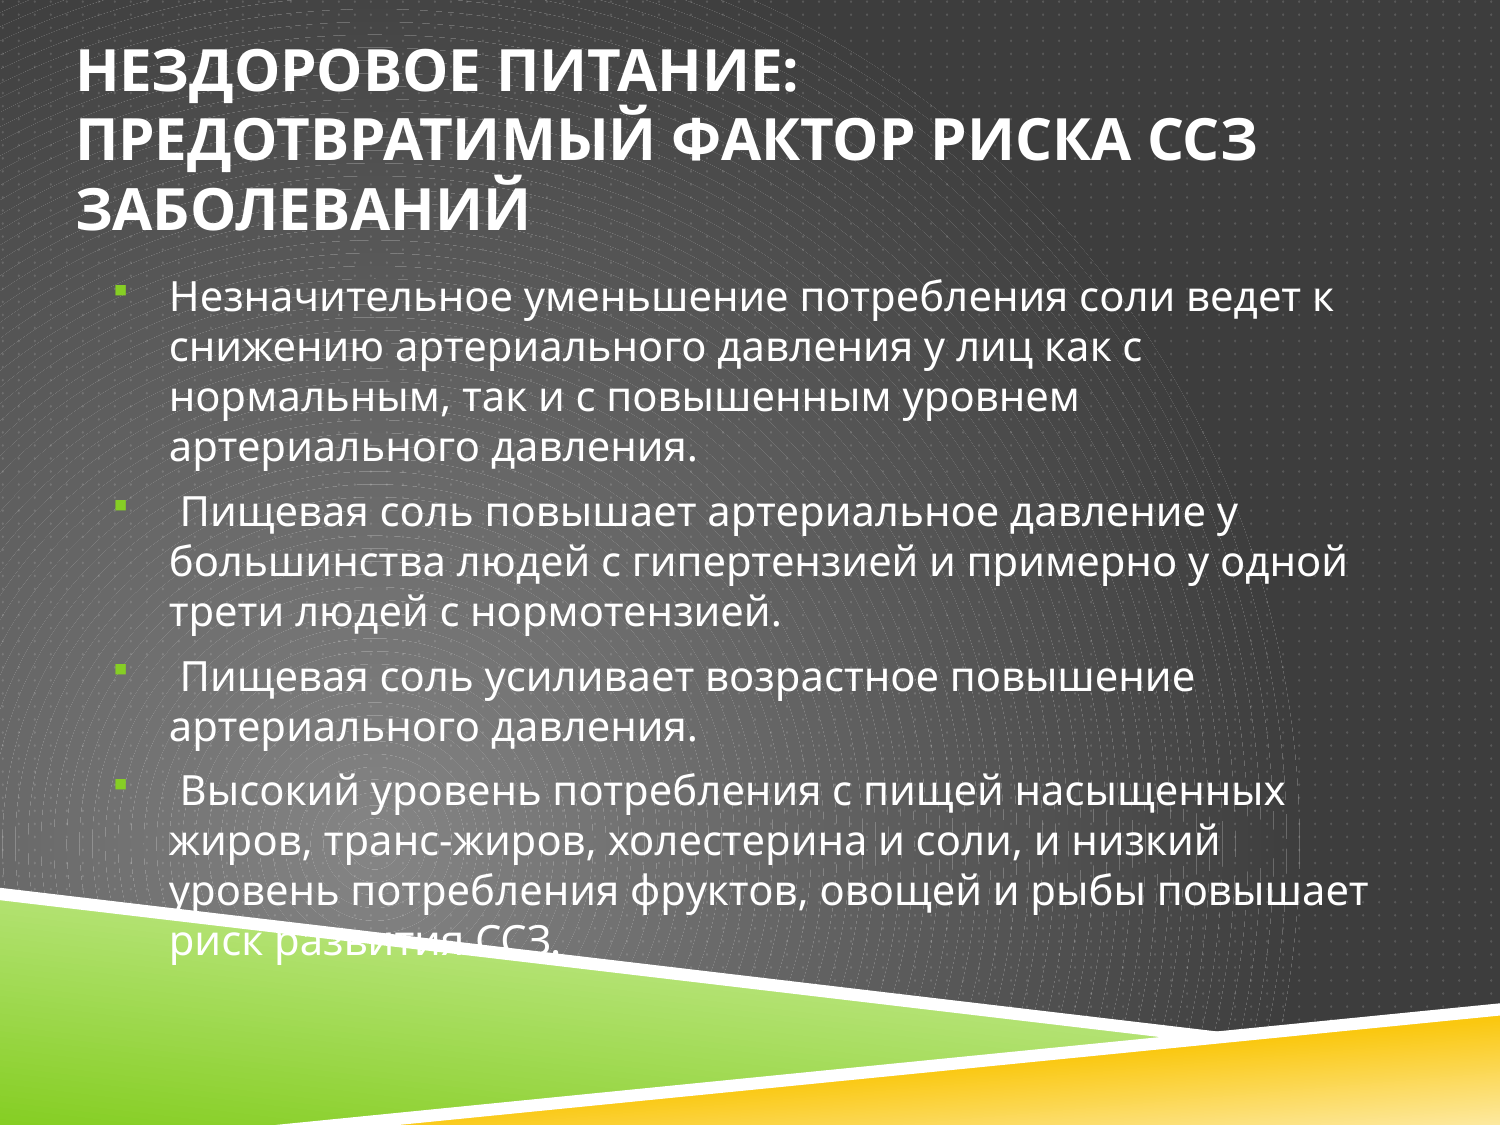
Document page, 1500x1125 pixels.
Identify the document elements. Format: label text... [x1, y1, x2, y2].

list Незначительное уменьшение потребления соли ведет к снижению артериального давления у лиц как с нормальным, так и с повышенным уровнем артериального давления. Пищевая соль повышает артериальное давление у большинства людей с гипертензией и примерно у одной трети людей с нормотензией. Пищевая соль усиливает возрастное повышение артериального давления. Высокий уровень потребления с пищей насыщенных жиров, транс-жиров, холестерина и соли, и низкий уровень потребления фруктов, овощей и рыбы повышает риск развития ССЗ. [112, 262, 1388, 875]
title Нездоровое питание: предотвратимый фактор риска ССЗ заболеваний [75, 25, 1436, 250]
